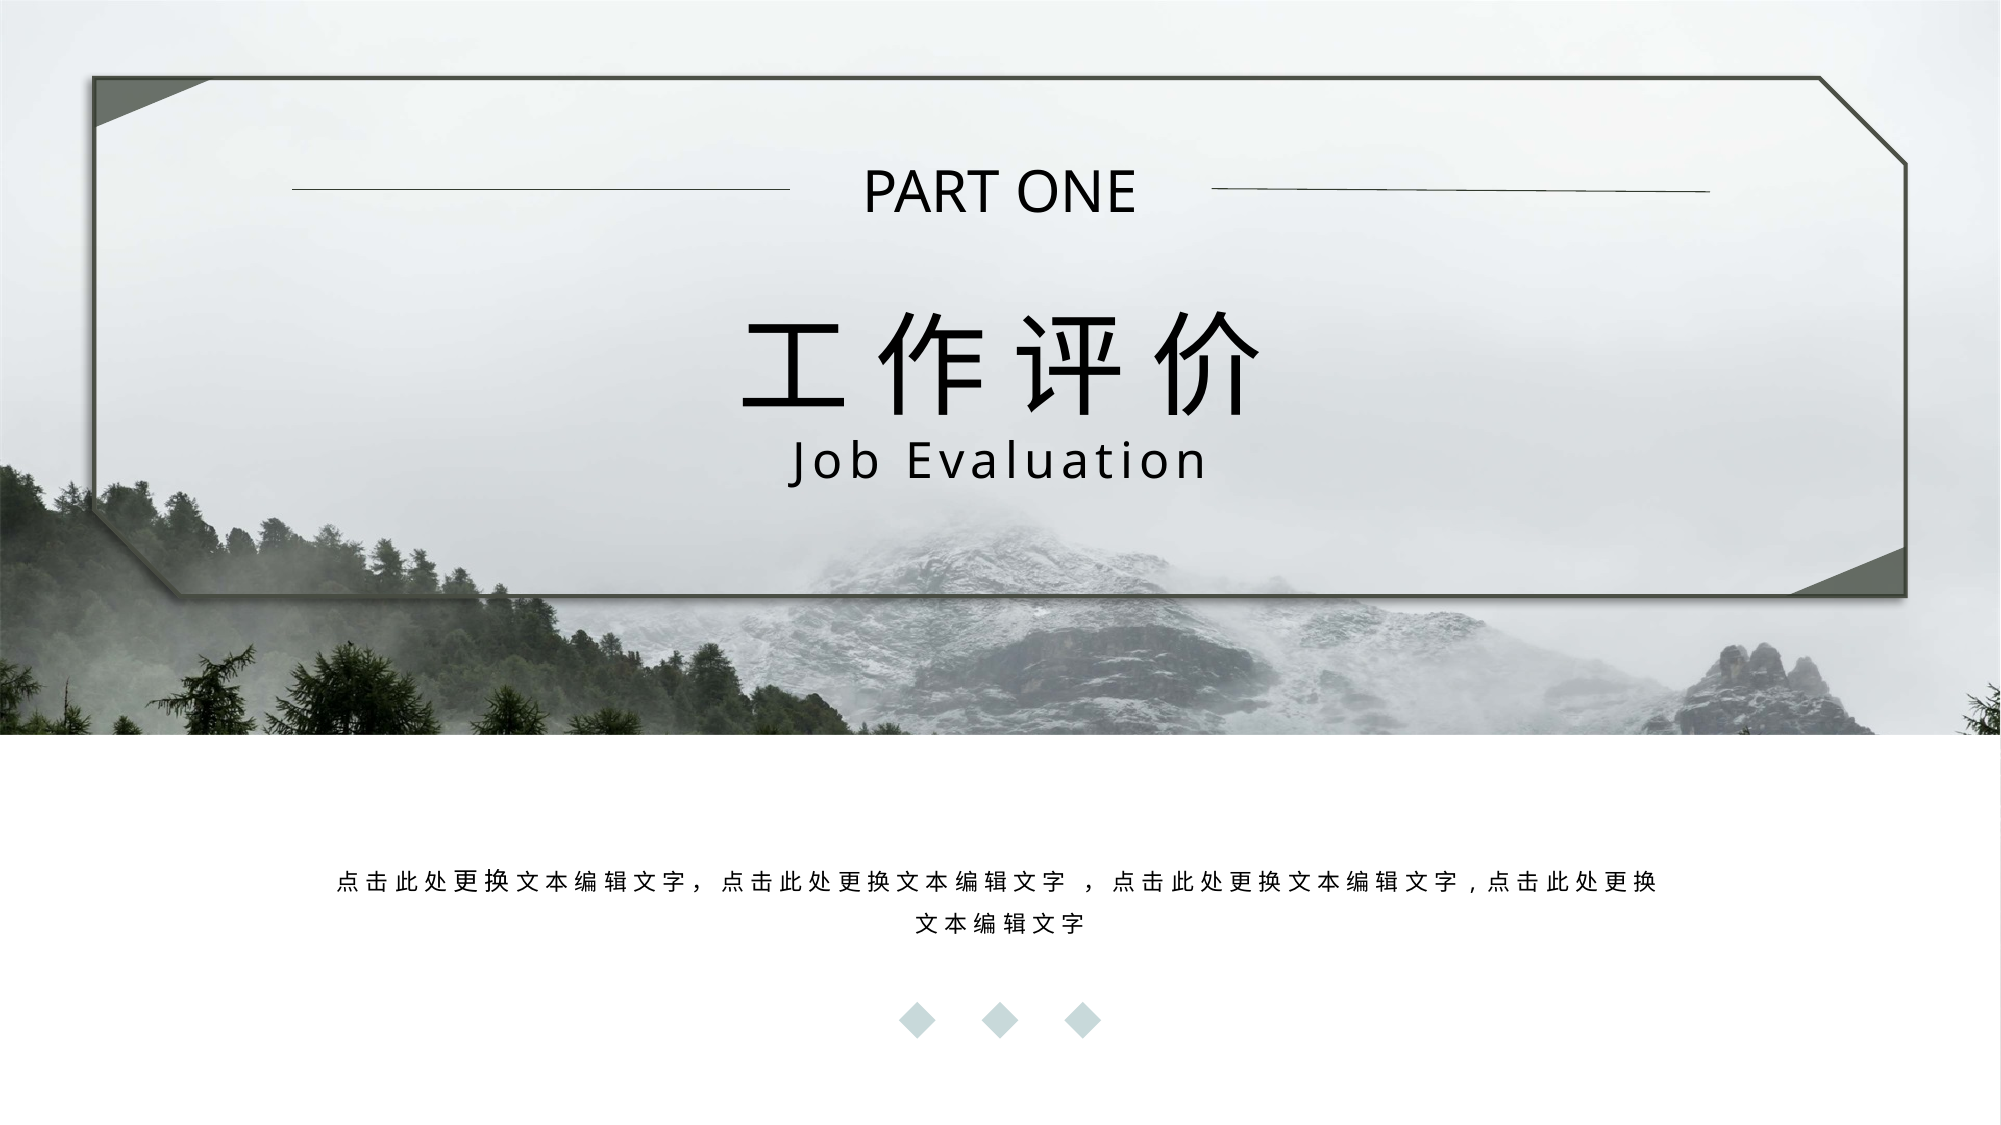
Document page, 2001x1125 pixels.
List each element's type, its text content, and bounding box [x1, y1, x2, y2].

text_box 点击此处更换文本编辑文字，点击此处更换文本编辑文字 ，点击此处更换文本编辑文字,点击此处更换文本编辑文字 [321, 843, 1679, 986]
text_box PART ONE [714, 146, 1285, 231]
text_box [0, 734, 2000, 1125]
text_box [93, 76, 1907, 598]
text_box [93, 76, 215, 130]
text_box [1785, 545, 1907, 598]
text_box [898, 1001, 1102, 1039]
picture [0, 0, 2001, 1125]
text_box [1211, 188, 1710, 192]
text_box 工 作 评 价 Job Evaluation [595, 286, 1404, 497]
